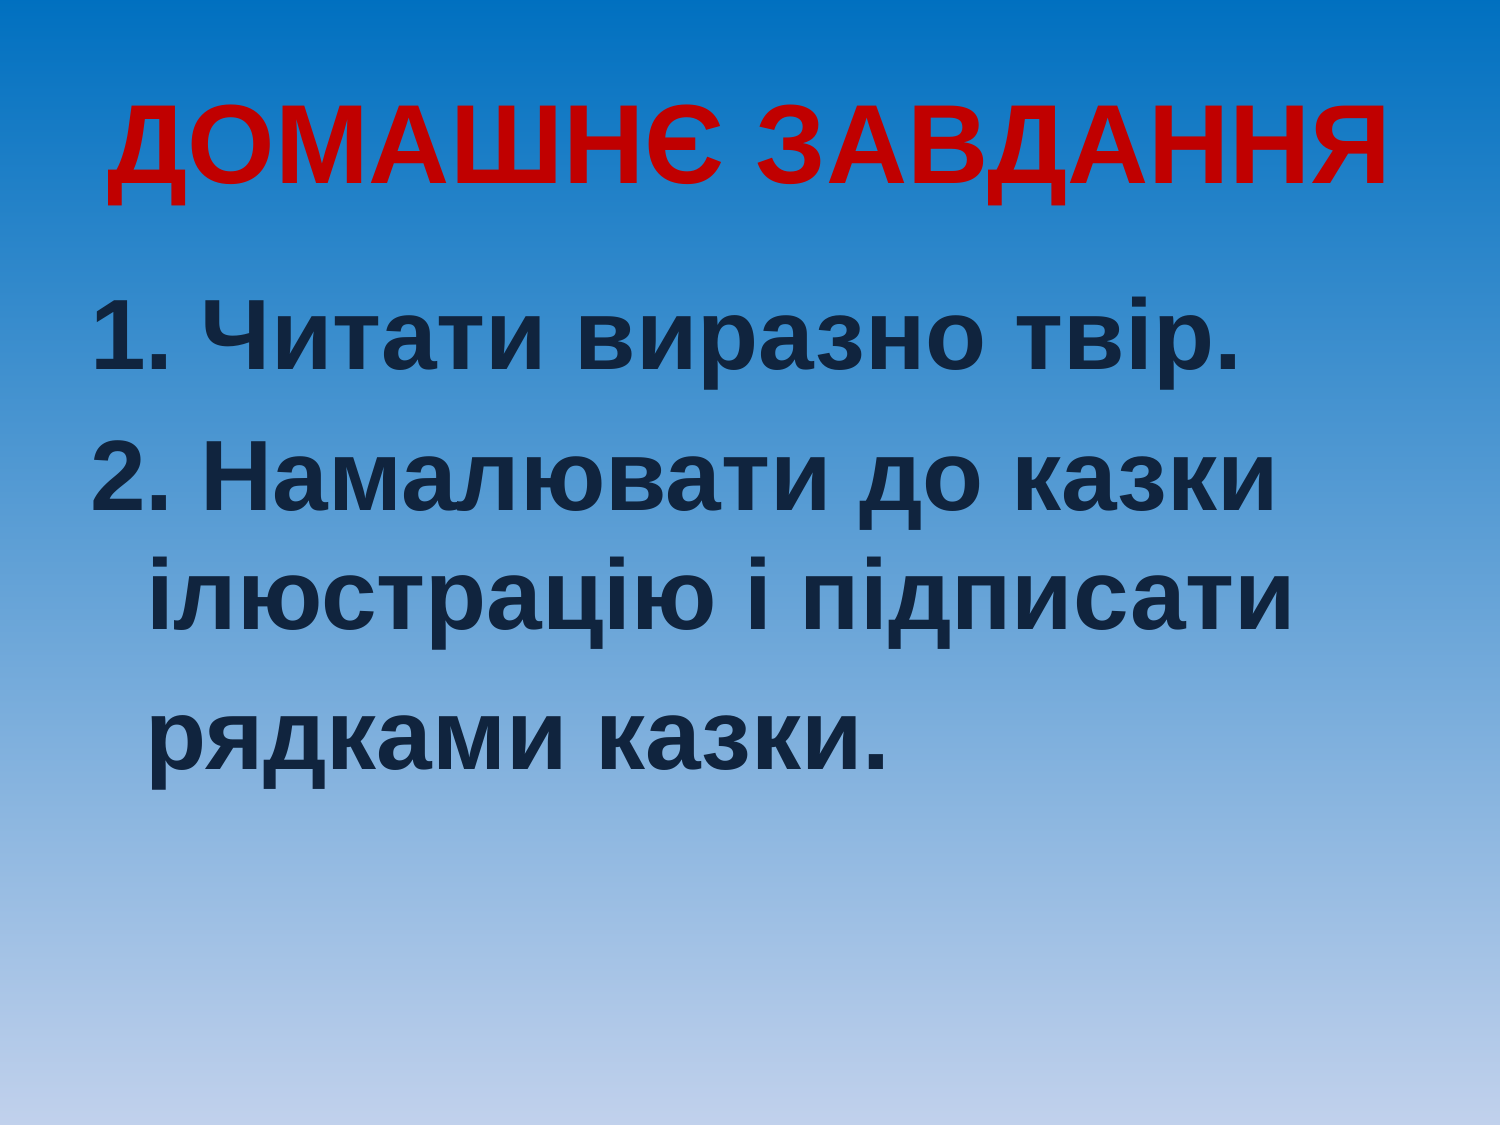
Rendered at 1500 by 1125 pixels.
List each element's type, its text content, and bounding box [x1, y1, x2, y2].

title ДОМАШНЄ ЗАВДАННЯ [75, 45, 1425, 233]
list 1. Читати виразно твір. 2. Намалювати до казки ілюстрацію і підписати рядками казки. [75, 262, 1425, 1005]
